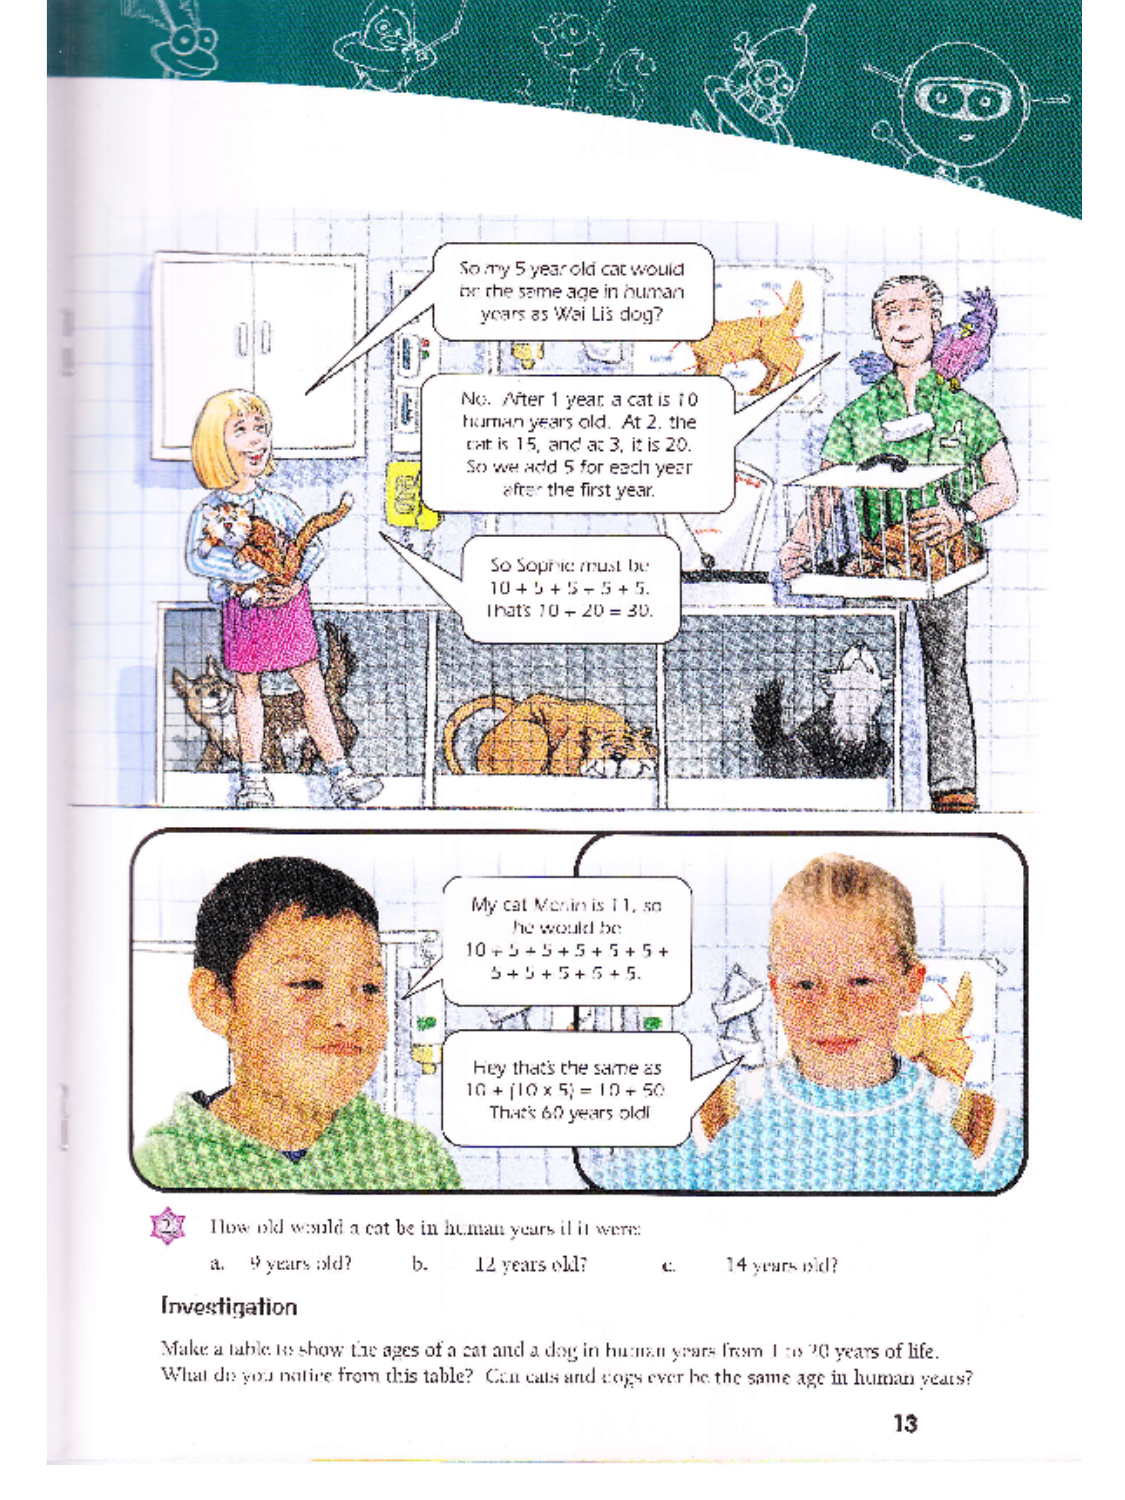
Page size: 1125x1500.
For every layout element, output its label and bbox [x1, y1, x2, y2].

text_box [46, 0, 1083, 1466]
